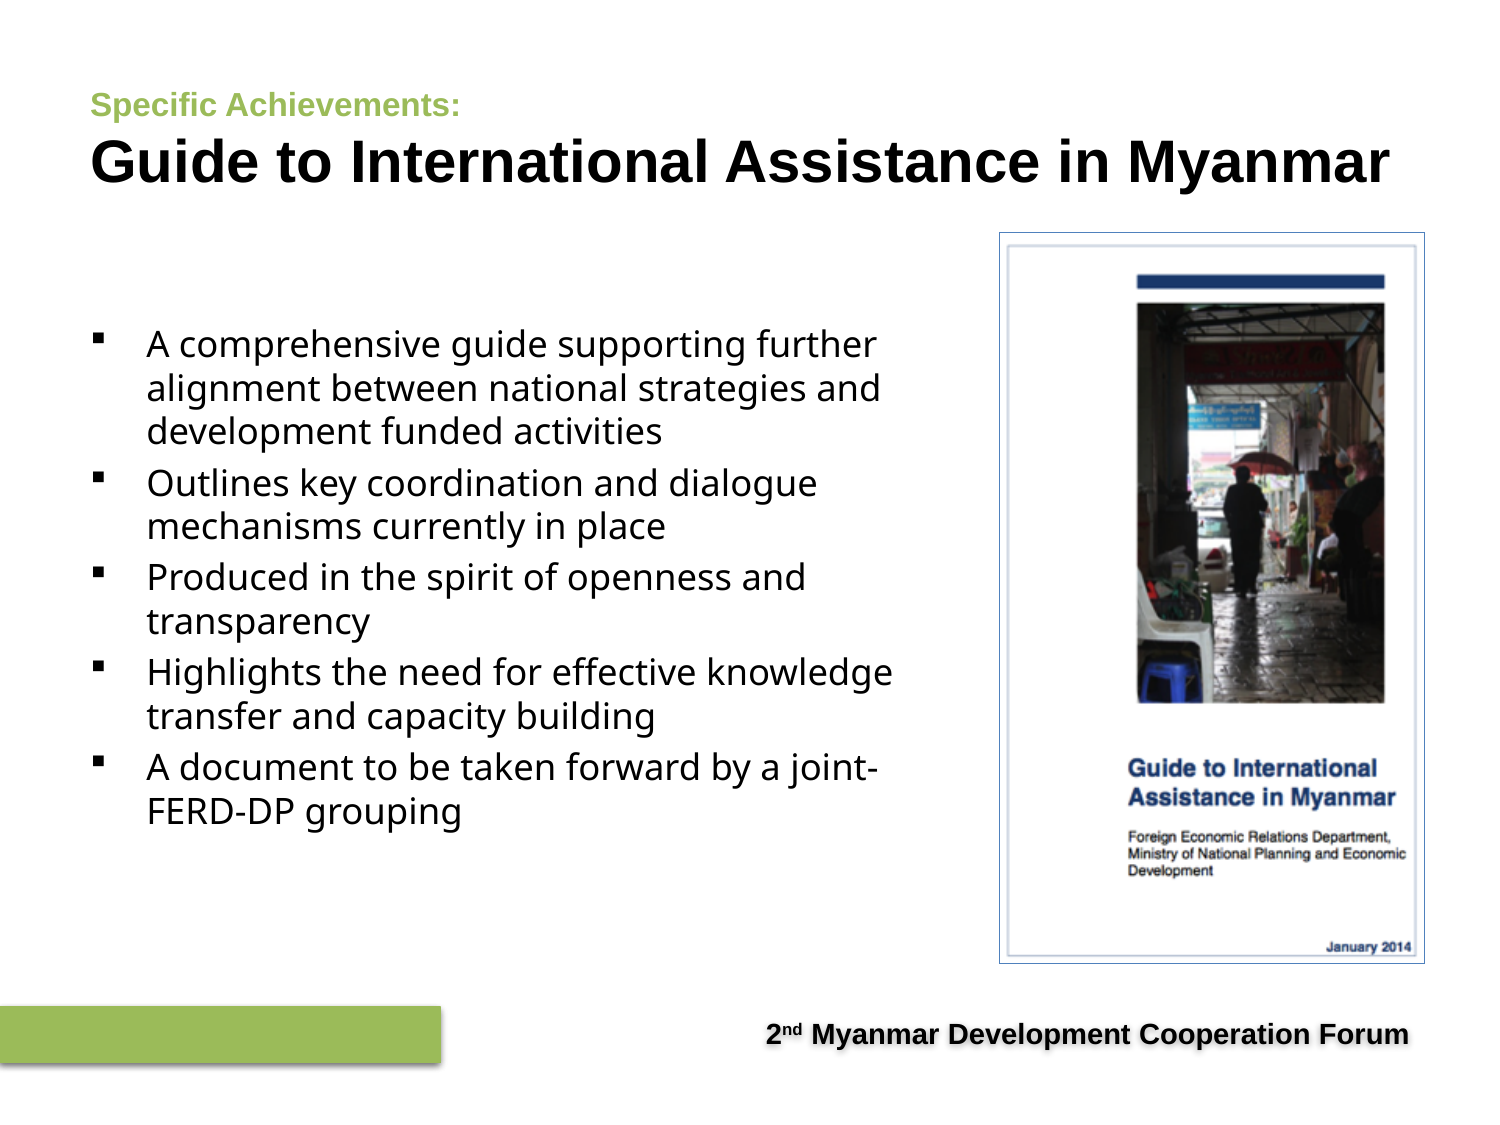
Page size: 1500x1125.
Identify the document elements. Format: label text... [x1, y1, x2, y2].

text_box 2nd Myanmar Development Cooperation Forum [675, 1004, 1500, 1061]
picture [999, 232, 1426, 964]
title Specific Achievements: Guide to International Assistance in Myanmar [75, 45, 1425, 233]
list A comprehensive guide supporting further alignment between national strategies and development funded activities Outlines key coordination and dialogue mechanisms currently in place Produced in the spirit of openness and transparency Highlights the need for effective knowledge transfer and capacity building A document to be taken forward by a joint-FERD-DP grouping [75, 262, 965, 1005]
text_box [0, 1006, 441, 1063]
